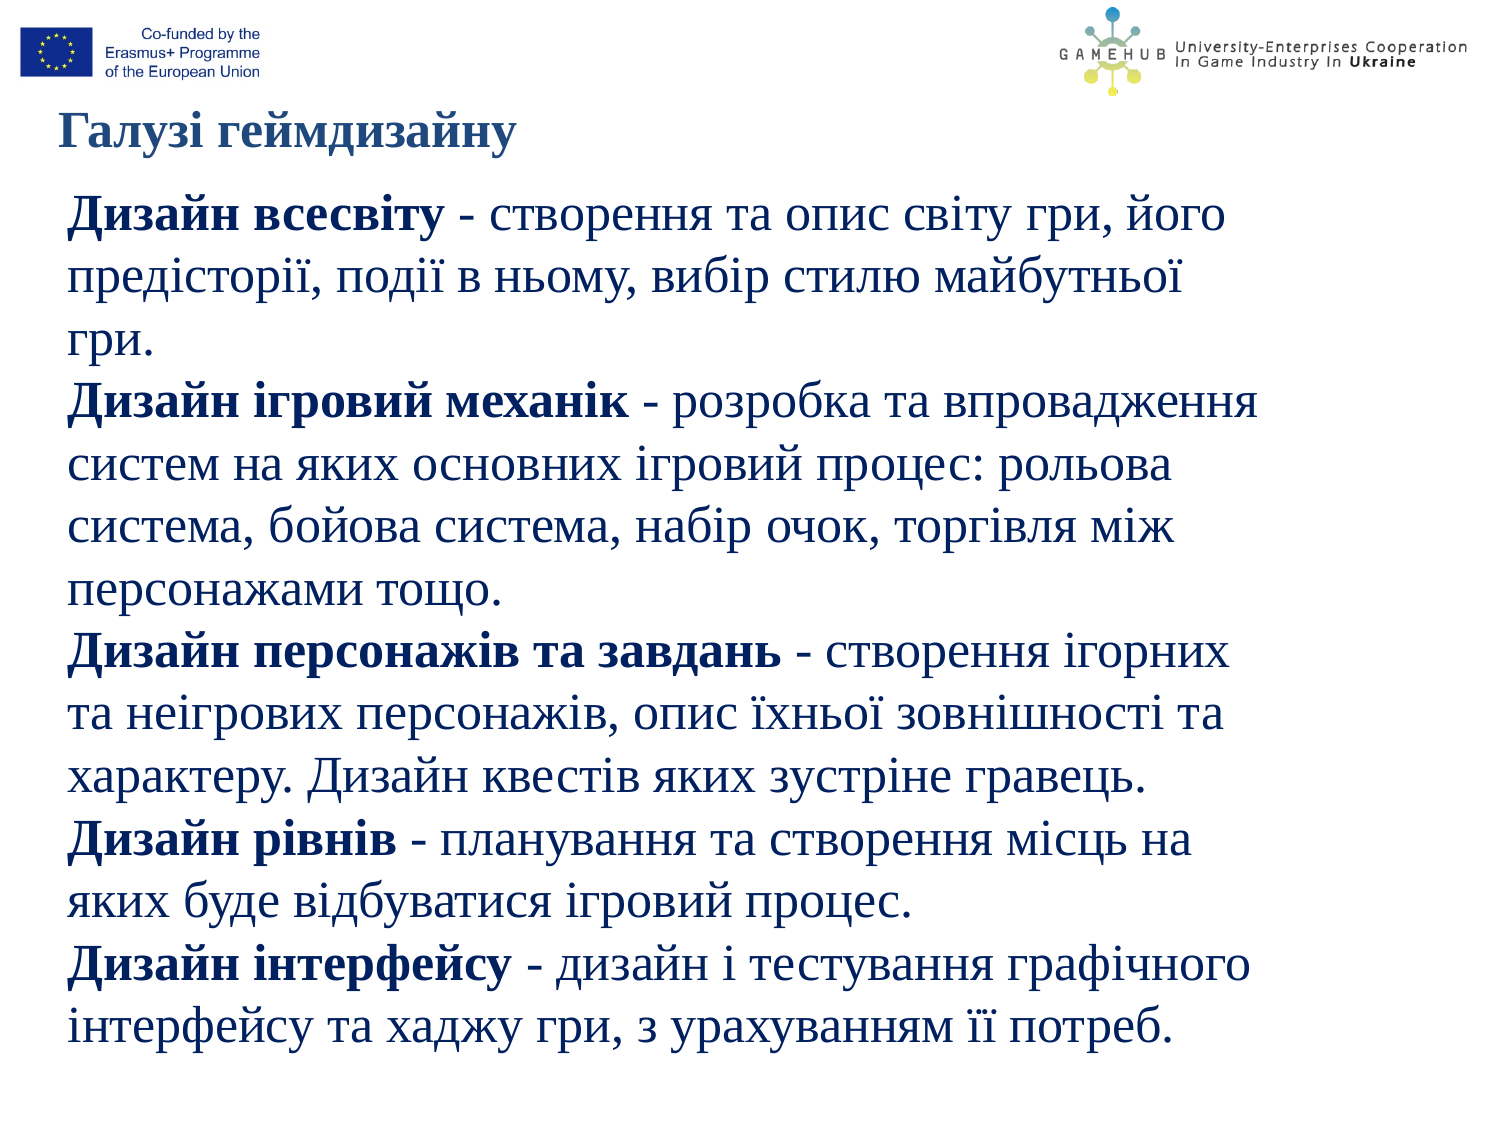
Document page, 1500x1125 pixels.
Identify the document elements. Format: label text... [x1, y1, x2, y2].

text_box Дизайн всесвіту - створення та опис світу гри, його предісторії, події в ньому, вибір стилю майбутньої гри. Дизайн ігровий механік - розробка та впровадження систем на яких основних ігровий процес: рольова система, бойова система, набір очок, торгівля між персонажами тощо. Дизайн персонажів та завдань - створення ігорних та неігрових персонажів, опис їхньої зовнішності та характеру. Дизайн квестів яких зустріне гравець. Дизайн рівнів - планування та створення місць на яких буде відбуватися ігровий процес. Дизайн інтерфейсу - дизайн і тестування графічного інтерфейсу та хаджу гри, з урахуванням її потреб. [52, 170, 1294, 1061]
picture [1057, 7, 1476, 96]
text_box Галузі геймдизайну [43, 87, 533, 166]
picture [5, 13, 272, 91]
